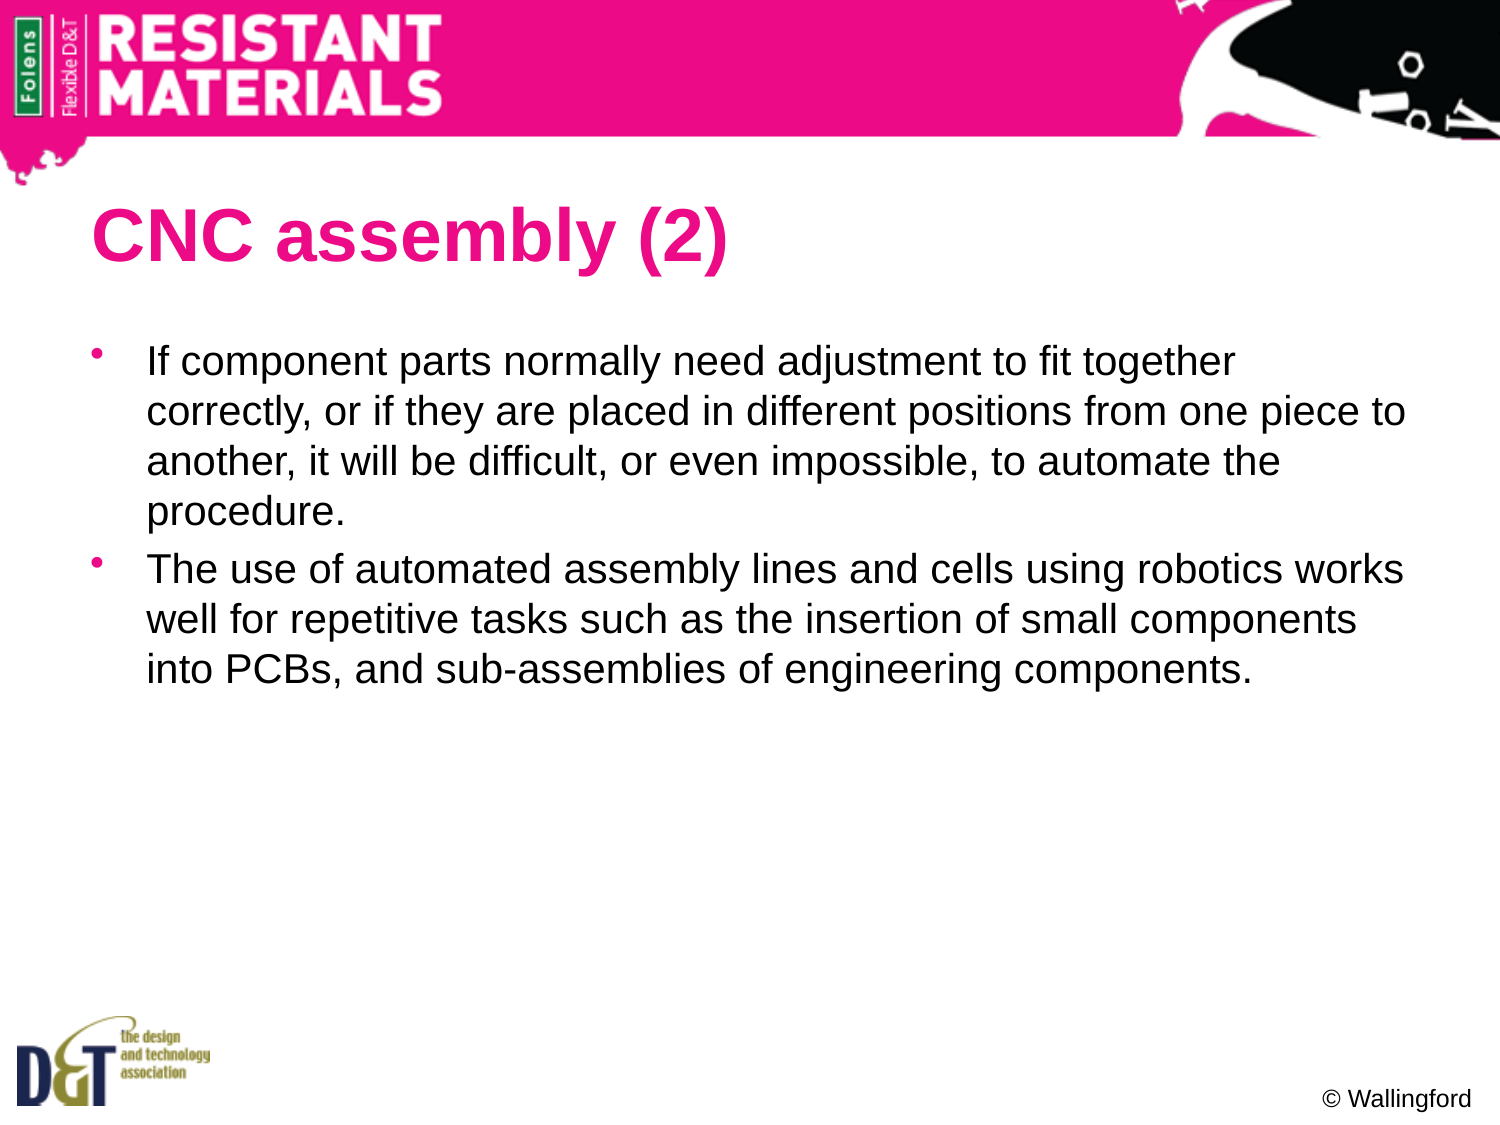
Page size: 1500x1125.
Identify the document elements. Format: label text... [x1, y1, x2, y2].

title CNC assembly (2) [76, 160, 1427, 301]
picture [0, 0, 1500, 1125]
text_box © Wallingford [1257, 1074, 1495, 1125]
list If component parts normally need adjustment to fit together correctly, or if they are placed in different positions from one piece to another, it will be difficult, or even impossible, to automate the procedure. The use of automated assembly lines and cells using robotics works well for repetitive tasks such as the insertion of small components into PCBs, and sub-assemblies of engineering components. [75, 326, 1425, 1005]
